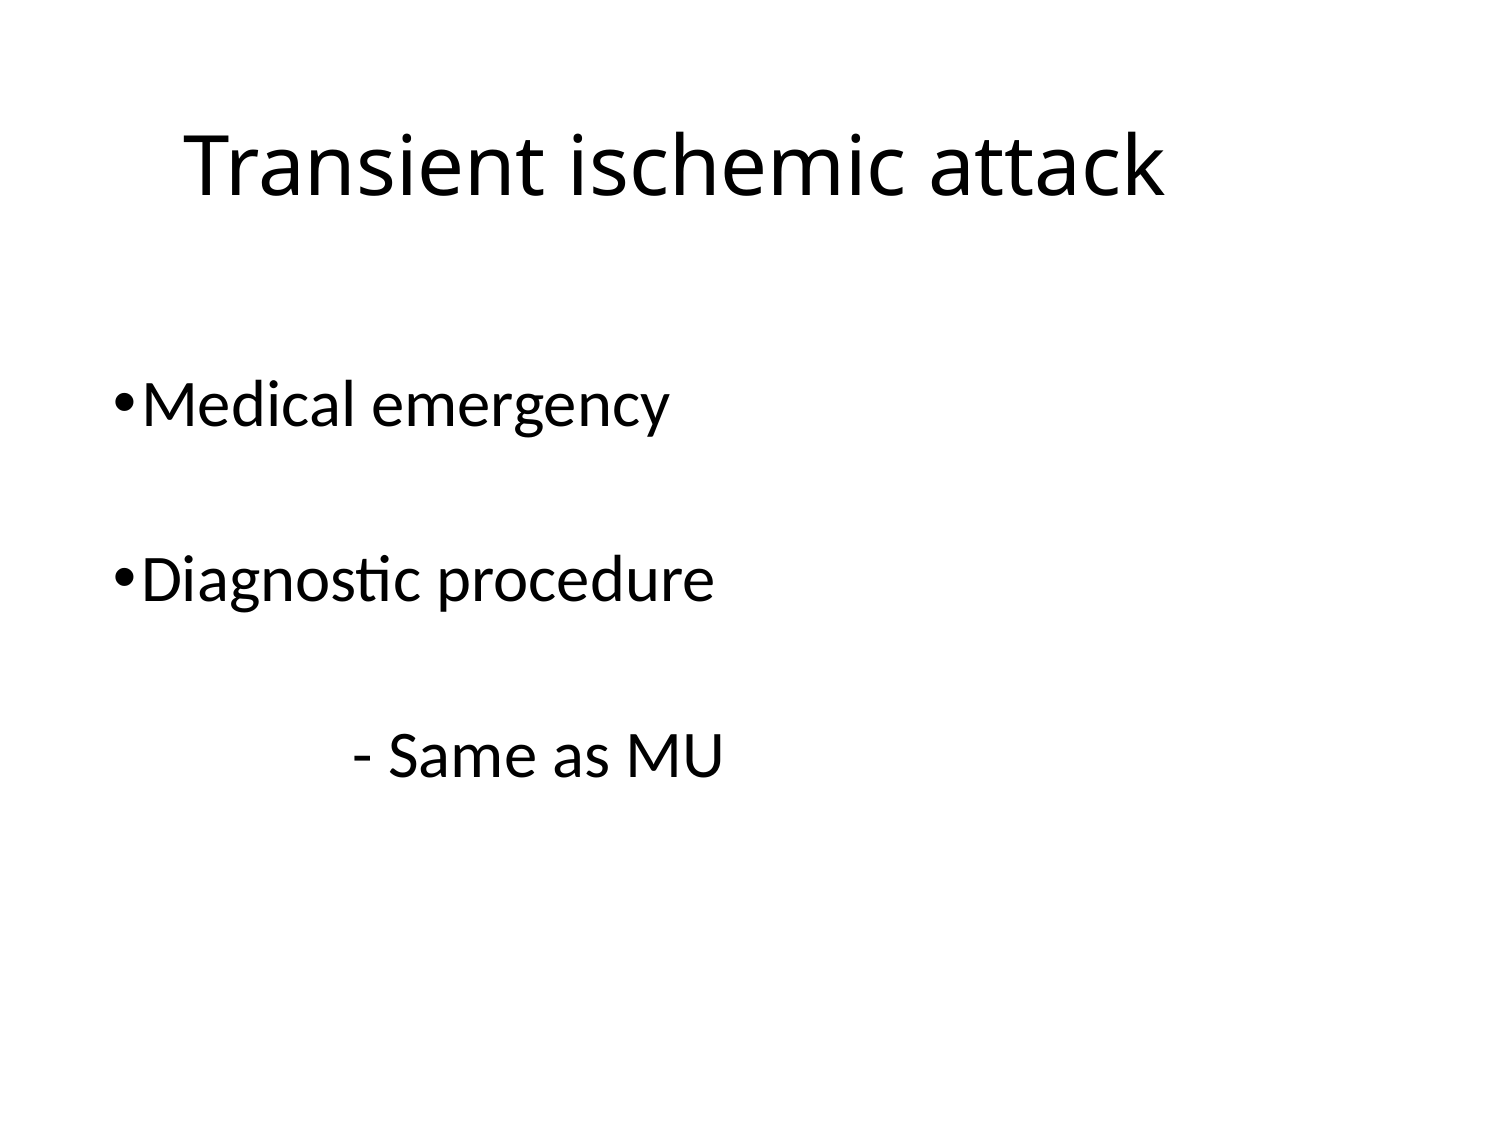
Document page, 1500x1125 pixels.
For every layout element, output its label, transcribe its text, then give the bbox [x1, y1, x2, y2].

title Transient ischemic attack [103, 59, 1397, 278]
list Medical emergency Diagnostic procedure - Same as MU [97, 361, 1392, 1076]
